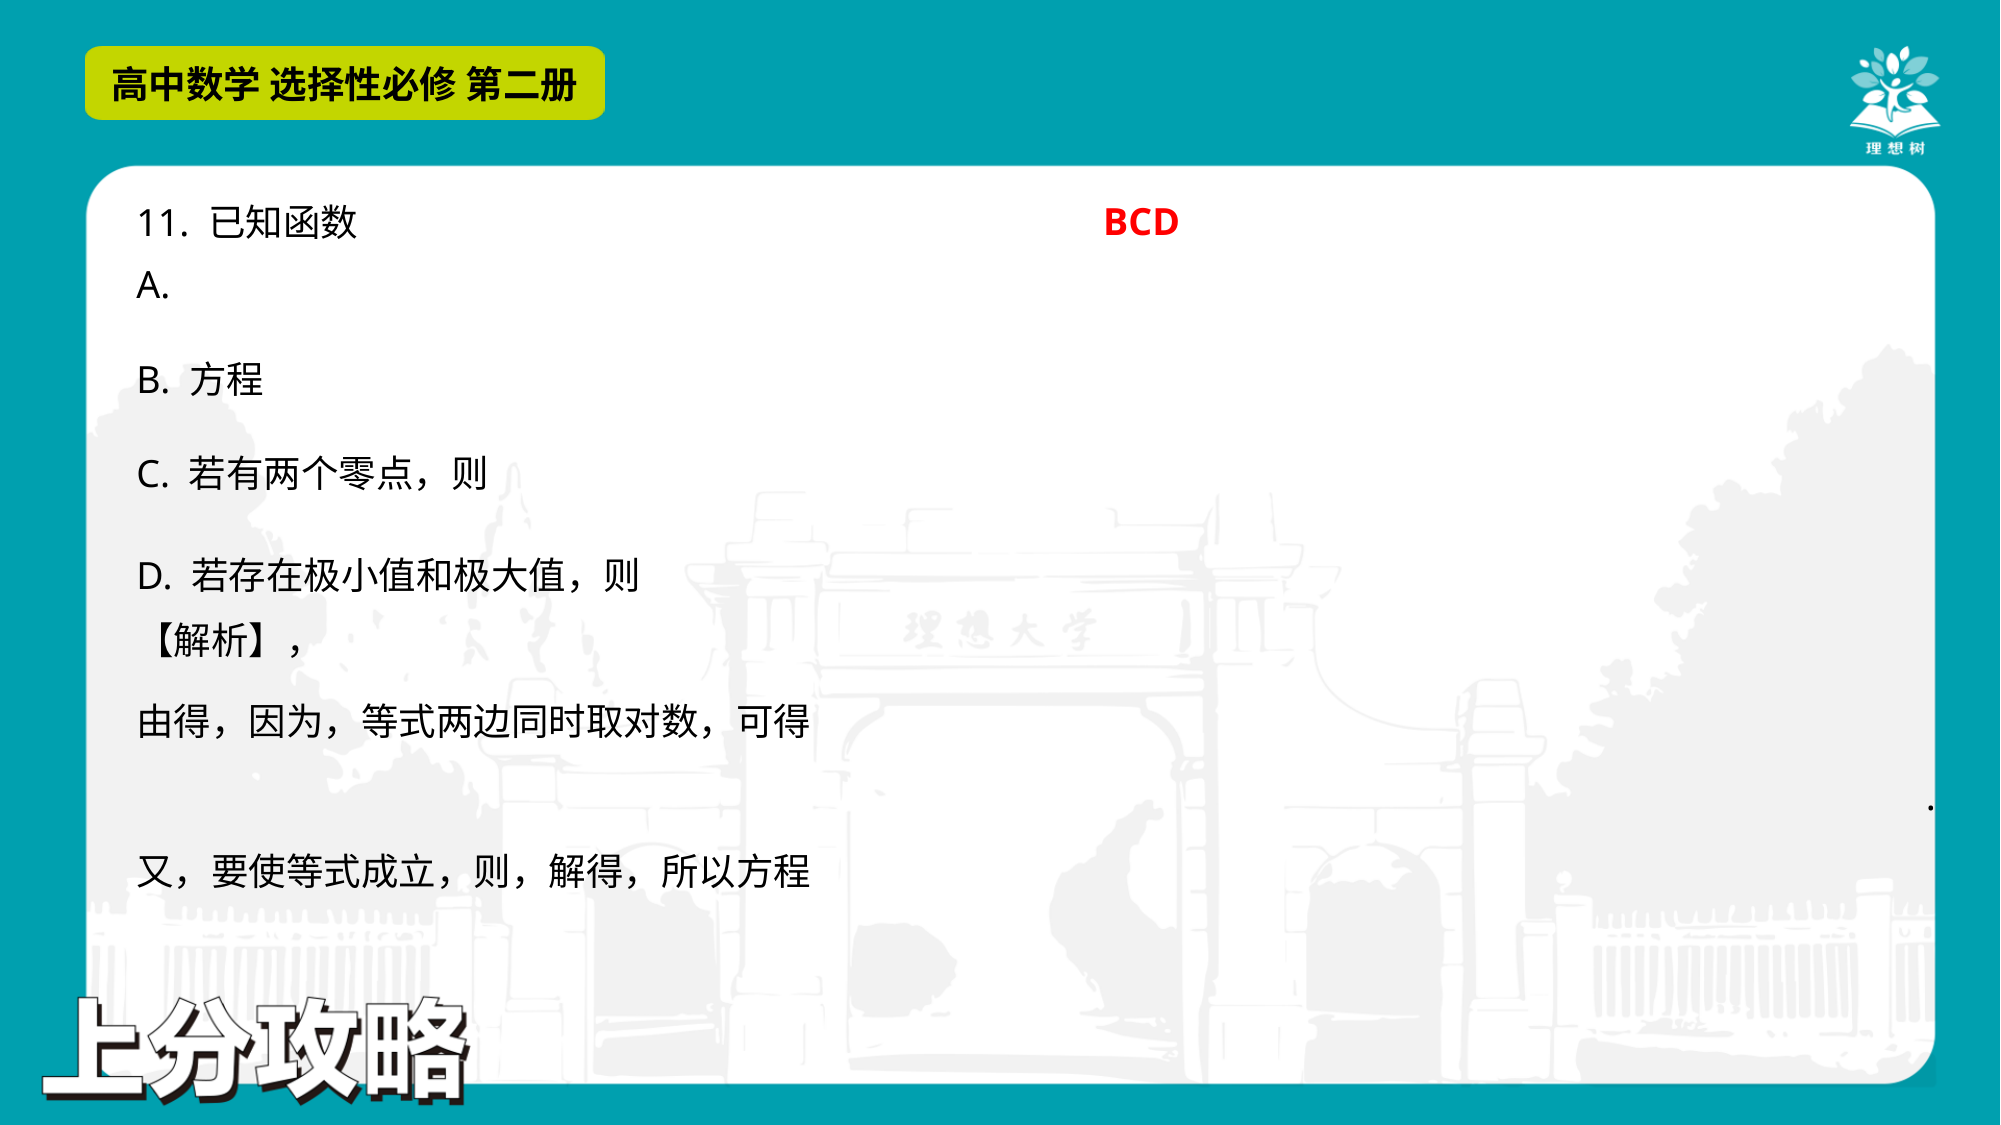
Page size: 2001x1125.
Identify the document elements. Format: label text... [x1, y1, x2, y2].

text_box BCD [1087, 176, 1196, 236]
picture [0, 0, 2000, 1125]
